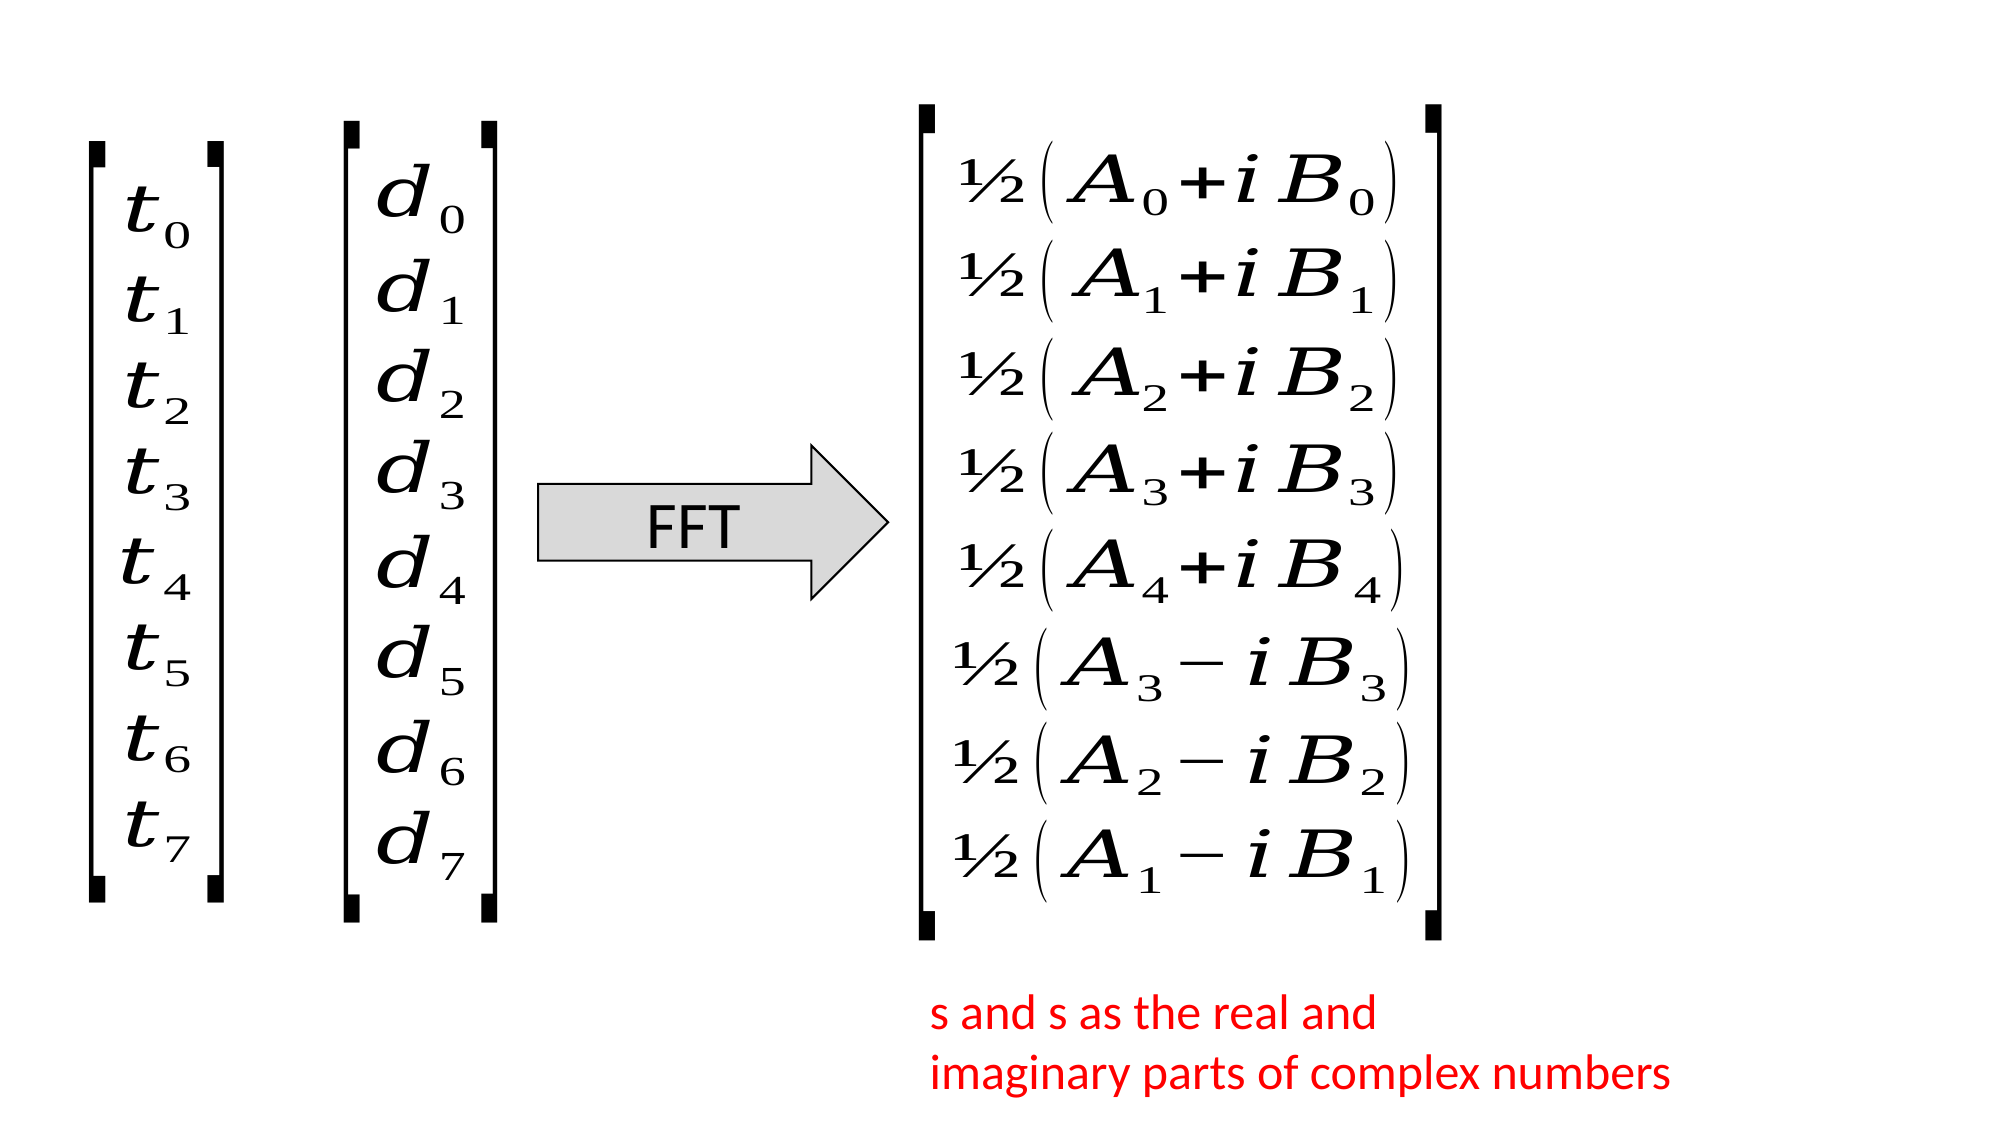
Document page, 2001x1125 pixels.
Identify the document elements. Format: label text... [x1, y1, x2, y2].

text_box FFT [537, 442, 890, 602]
